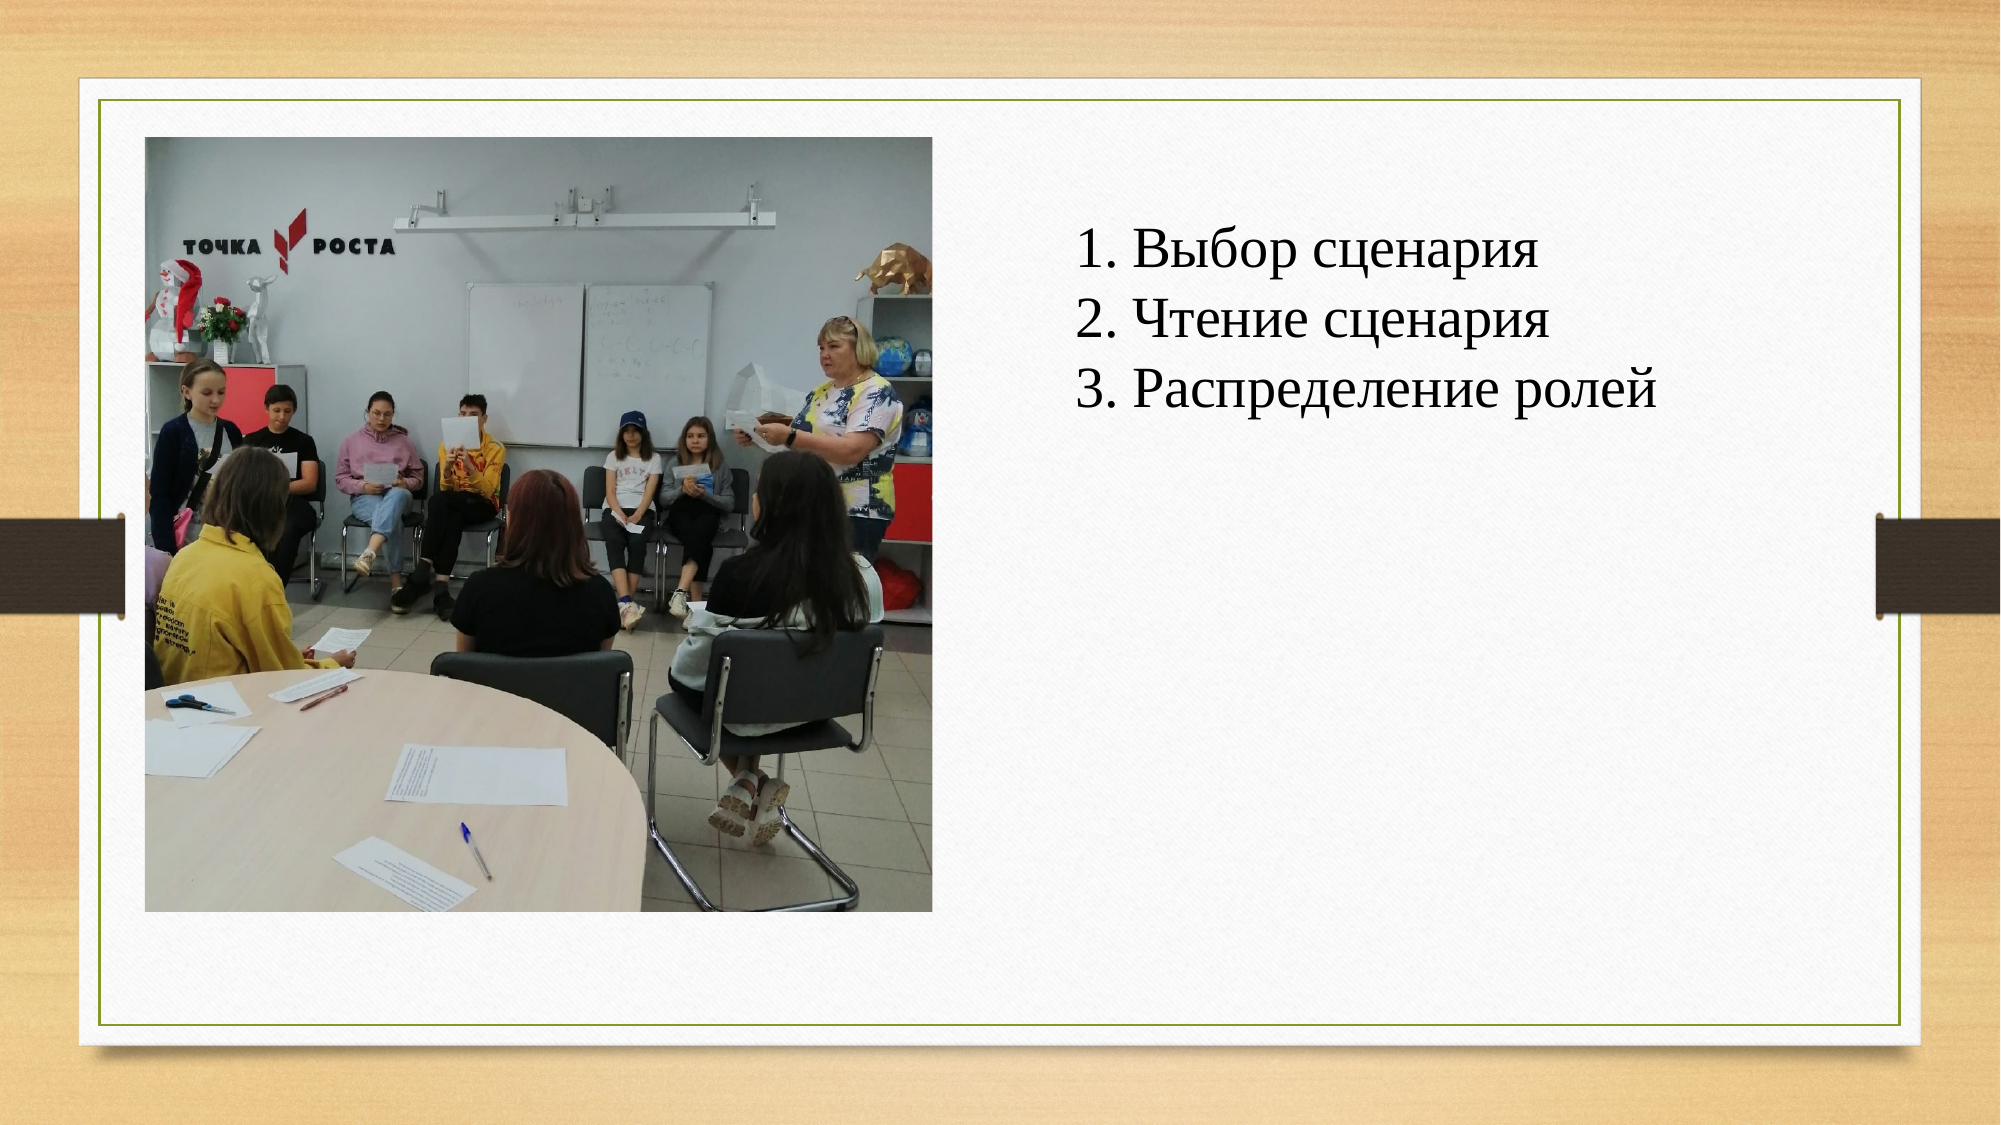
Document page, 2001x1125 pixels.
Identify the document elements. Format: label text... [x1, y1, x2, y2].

text_box Выбор сценария Чтение сценария Распределение ролей [1060, 202, 1695, 427]
picture [0, 0, 2001, 1125]
